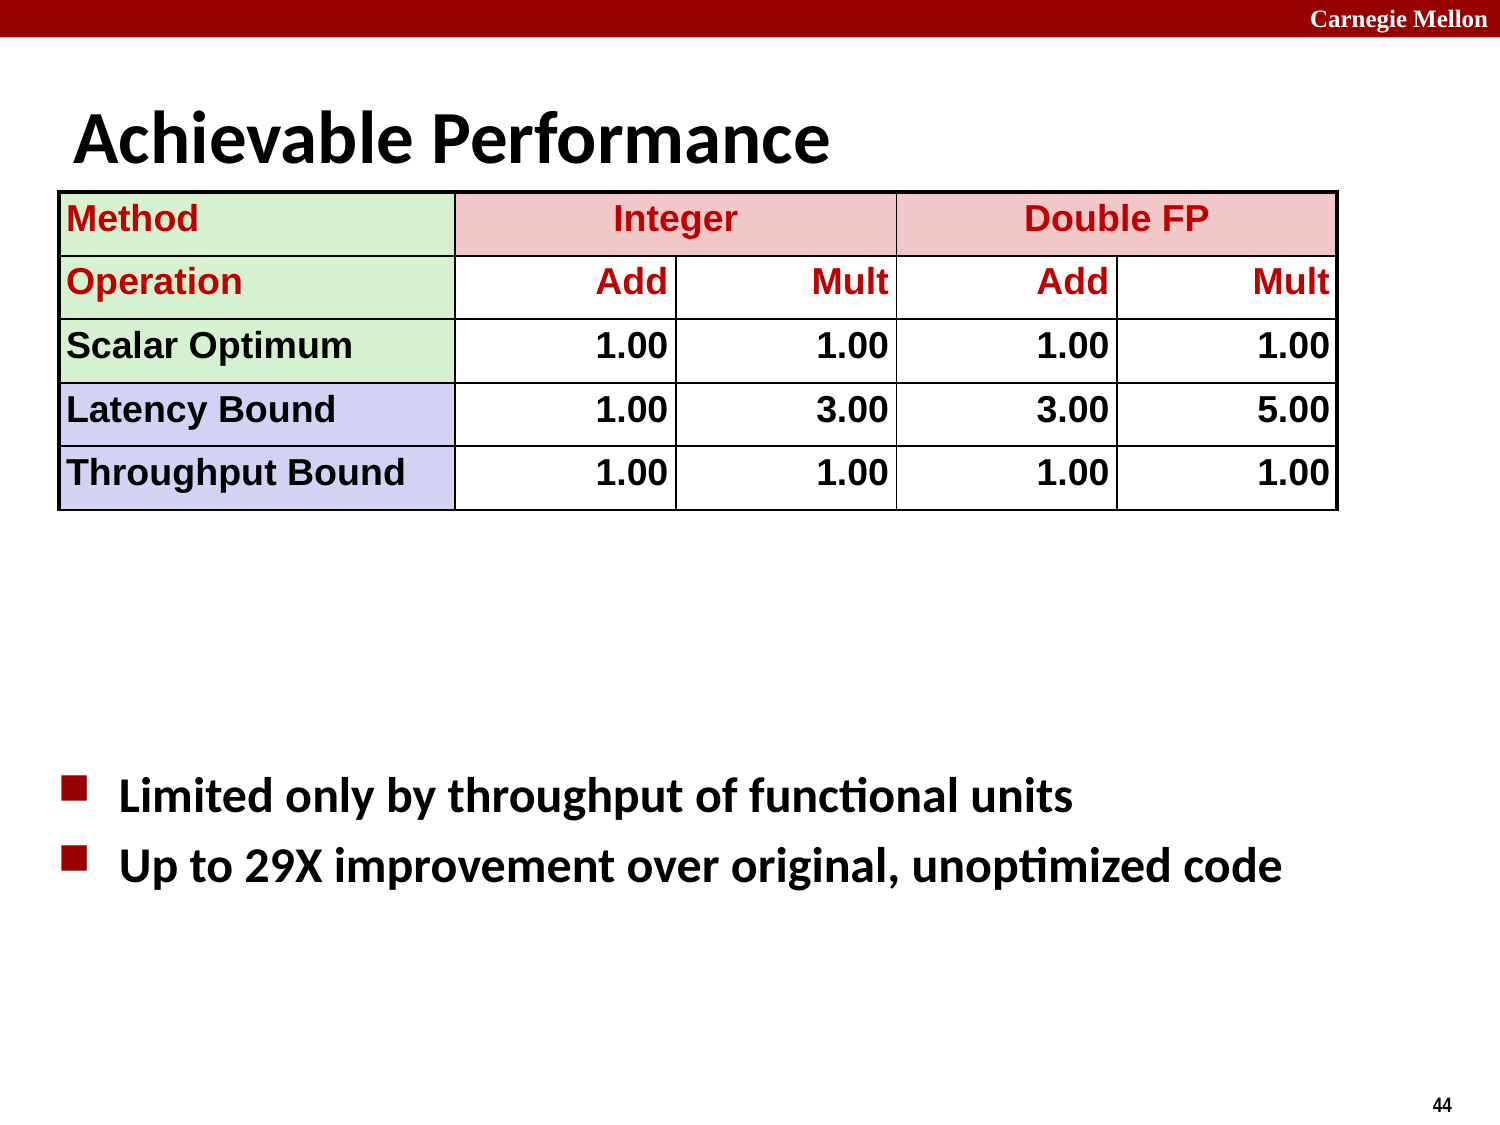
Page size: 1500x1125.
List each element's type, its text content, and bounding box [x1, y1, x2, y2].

table_header Method [61, 194, 454, 255]
table_cell Operation [61, 257, 454, 318]
table_cell Mult [1118, 257, 1335, 318]
table_header Integer [456, 194, 896, 255]
table_cell 1.00 [456, 320, 675, 382]
table_header Double FP [897, 194, 1335, 255]
table_cell 1.00 [1118, 447, 1335, 509]
table_cell Throughput Bound [61, 447, 454, 509]
table_cell 3.00 [897, 384, 1116, 445]
table_cell 1.00 [677, 320, 896, 382]
table_cell Latency Bound [61, 384, 454, 445]
table_cell 1.00 [456, 447, 675, 509]
table_cell 1.00 [897, 320, 1116, 382]
title Achievable Performance [58, 71, 1305, 190]
table_cell 1.00 [1118, 320, 1335, 382]
table_cell Add [897, 257, 1116, 318]
table_cell Add [456, 257, 675, 318]
table_cell 1.00 [456, 384, 675, 445]
table_cell Mult [677, 257, 896, 318]
list Limited only by throughput of functional units Up to 29X improvement over original, unoptimized code [47, 754, 1411, 1063]
table_cell 1.00 [677, 447, 896, 509]
table_cell 3.00 [677, 384, 896, 445]
table_cell 5.00 [1118, 384, 1335, 445]
table_cell 1.00 [897, 447, 1116, 509]
table_cell Scalar Optimum [61, 320, 454, 382]
